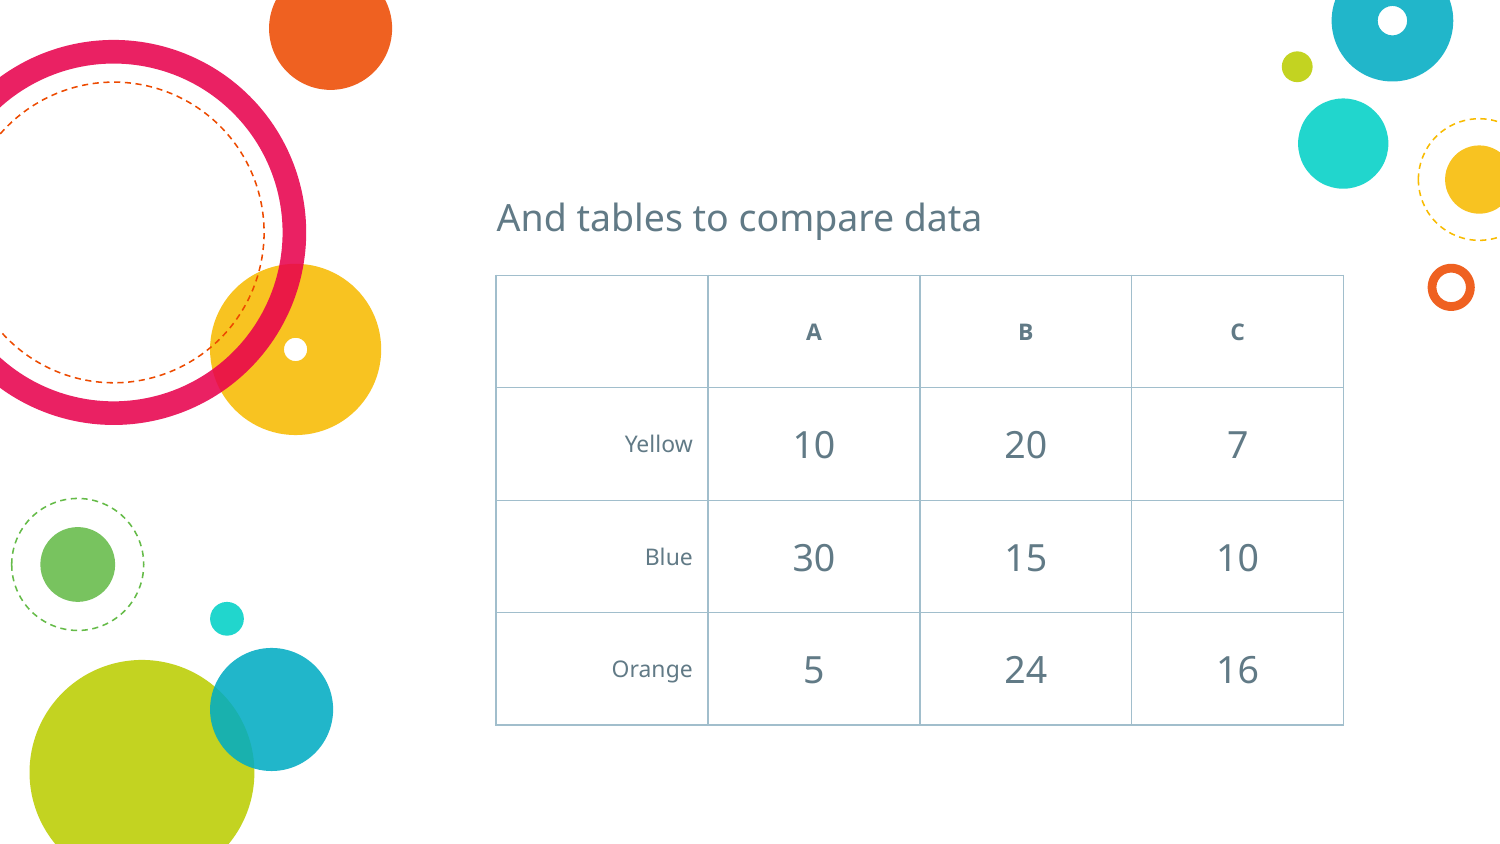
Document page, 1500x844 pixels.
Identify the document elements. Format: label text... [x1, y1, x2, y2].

table_cell 10 [709, 388, 919, 500]
table_cell 7 [1132, 388, 1343, 500]
table_cell 30 [709, 501, 919, 612]
table_cell 24 [921, 613, 1131, 724]
table_cell 10 [1132, 501, 1343, 612]
table_cell Yellow [497, 388, 707, 500]
table_cell 5 [709, 613, 919, 724]
table_header [497, 276, 707, 387]
table_header B [921, 276, 1131, 387]
table_header A [709, 276, 919, 387]
table_cell Blue [497, 501, 707, 612]
table_cell 15 [921, 501, 1131, 612]
table_header C [1132, 276, 1343, 387]
title And tables to compare data [481, 149, 1347, 255]
table_cell 20 [921, 388, 1131, 500]
table_cell 16 [1132, 613, 1343, 724]
table_cell Orange [497, 613, 707, 724]
